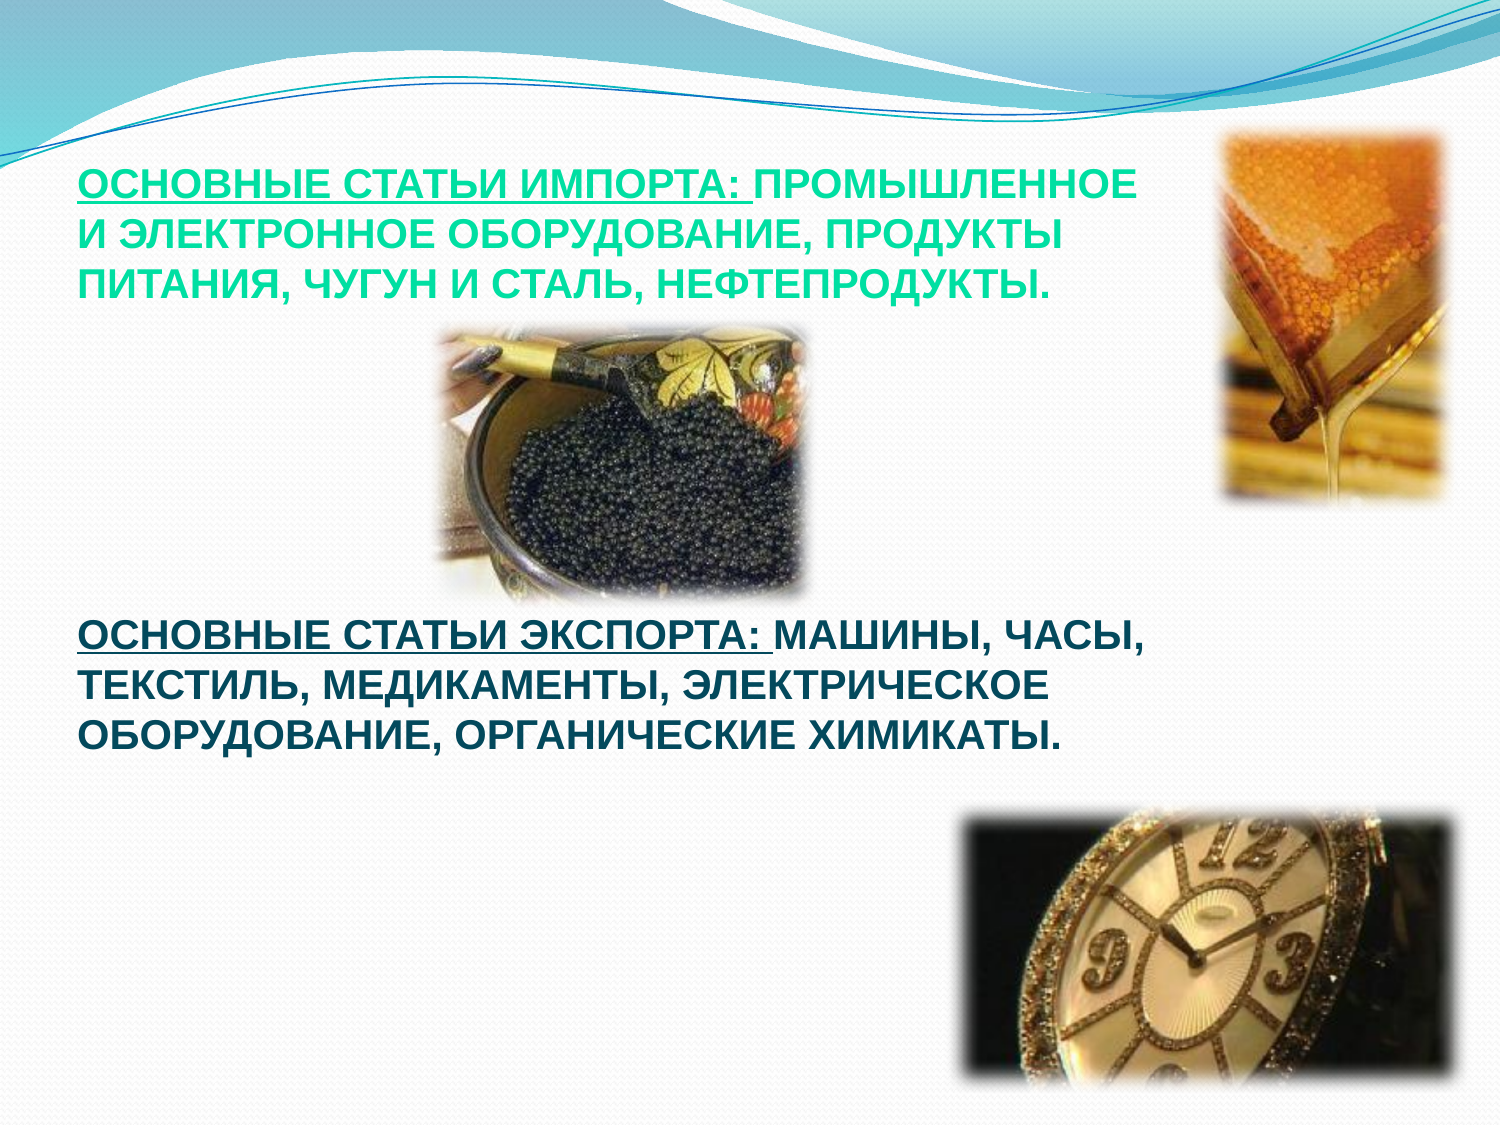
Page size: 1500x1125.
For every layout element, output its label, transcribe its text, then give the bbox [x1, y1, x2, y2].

picture [944, 799, 1471, 1095]
picture [1206, 117, 1458, 516]
text_box Основные статьи импорта: промышленное и электронное оборудование, продукты питания, чугун и сталь, нефтепродукты. Основные статьи экспорта: машины, часы, текстиль, медикаменты, электрическое оборудование, органические химикаты. [62, 149, 1188, 765]
picture [426, 316, 818, 611]
